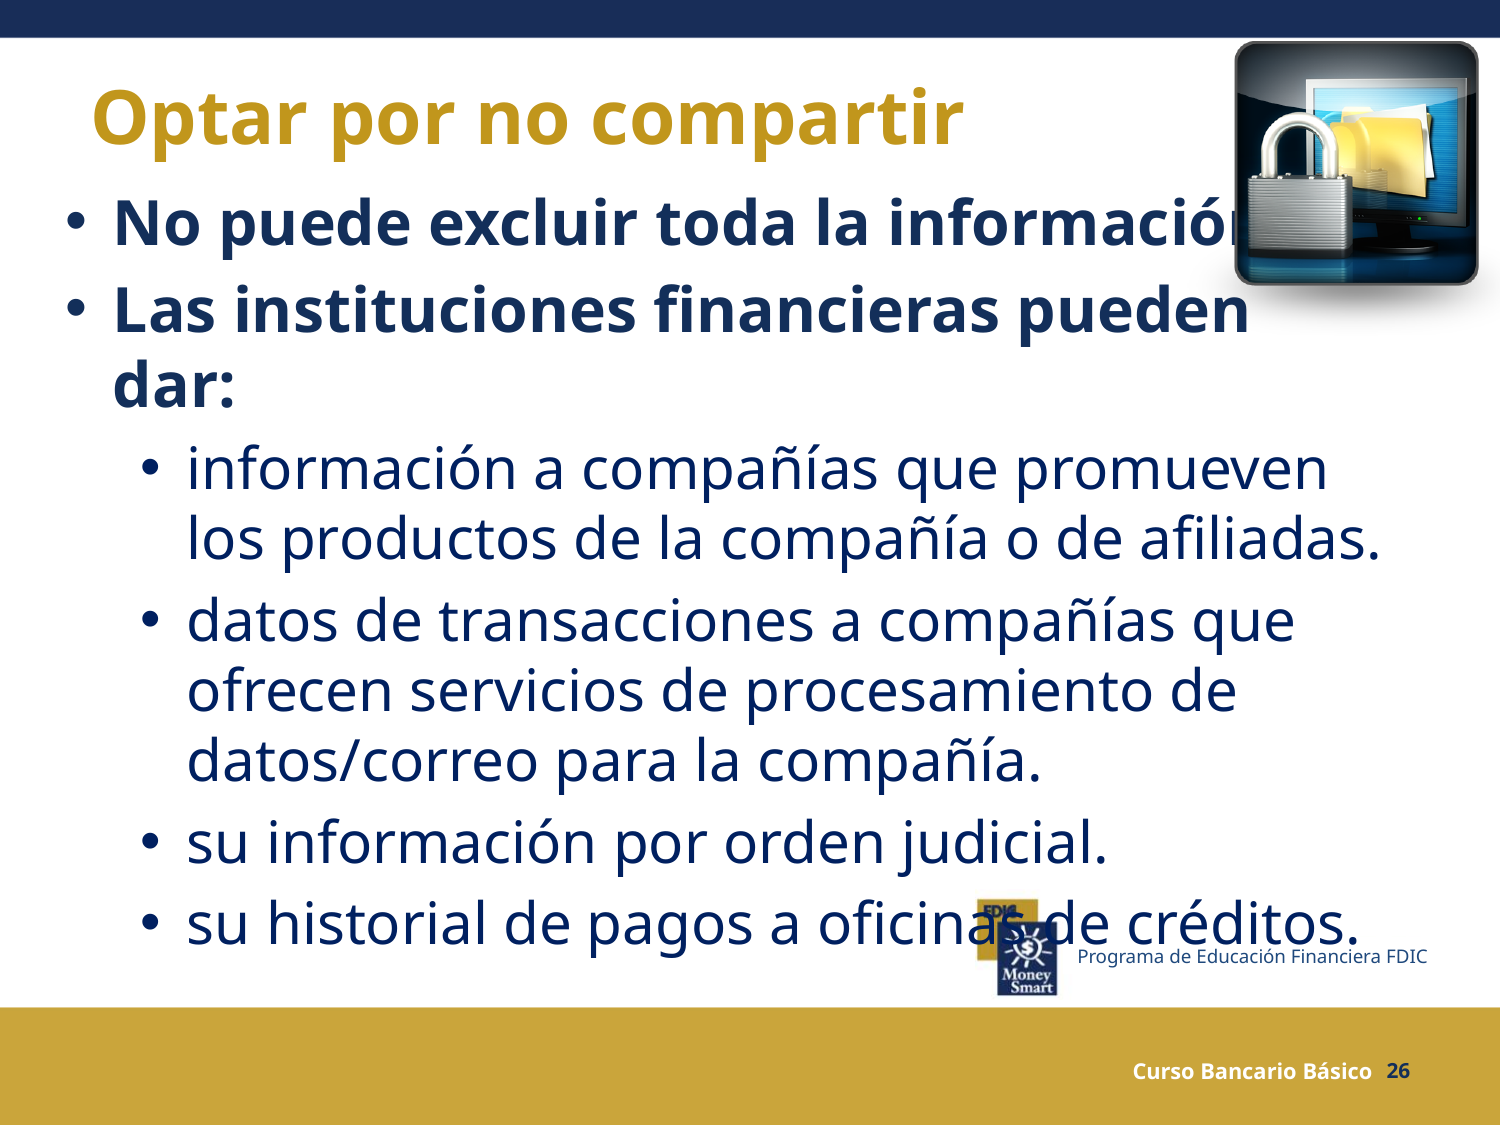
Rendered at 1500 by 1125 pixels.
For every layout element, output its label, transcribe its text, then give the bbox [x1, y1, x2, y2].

picture [0, 0, 1500, 1125]
title Optar por no compartir [74, 62, 1182, 163]
list No puede excluir toda la información. Las instituciones financieras pueden dar: información a compañías que promueven los productos de la compañía o de afiliadas. datos de transacciones a compañías que ofrecen servicios de procesamiento de datos/correo para la compañía. su información por orden judicial. su historial de pagos a oficinas de créditos. [49, 174, 1401, 876]
